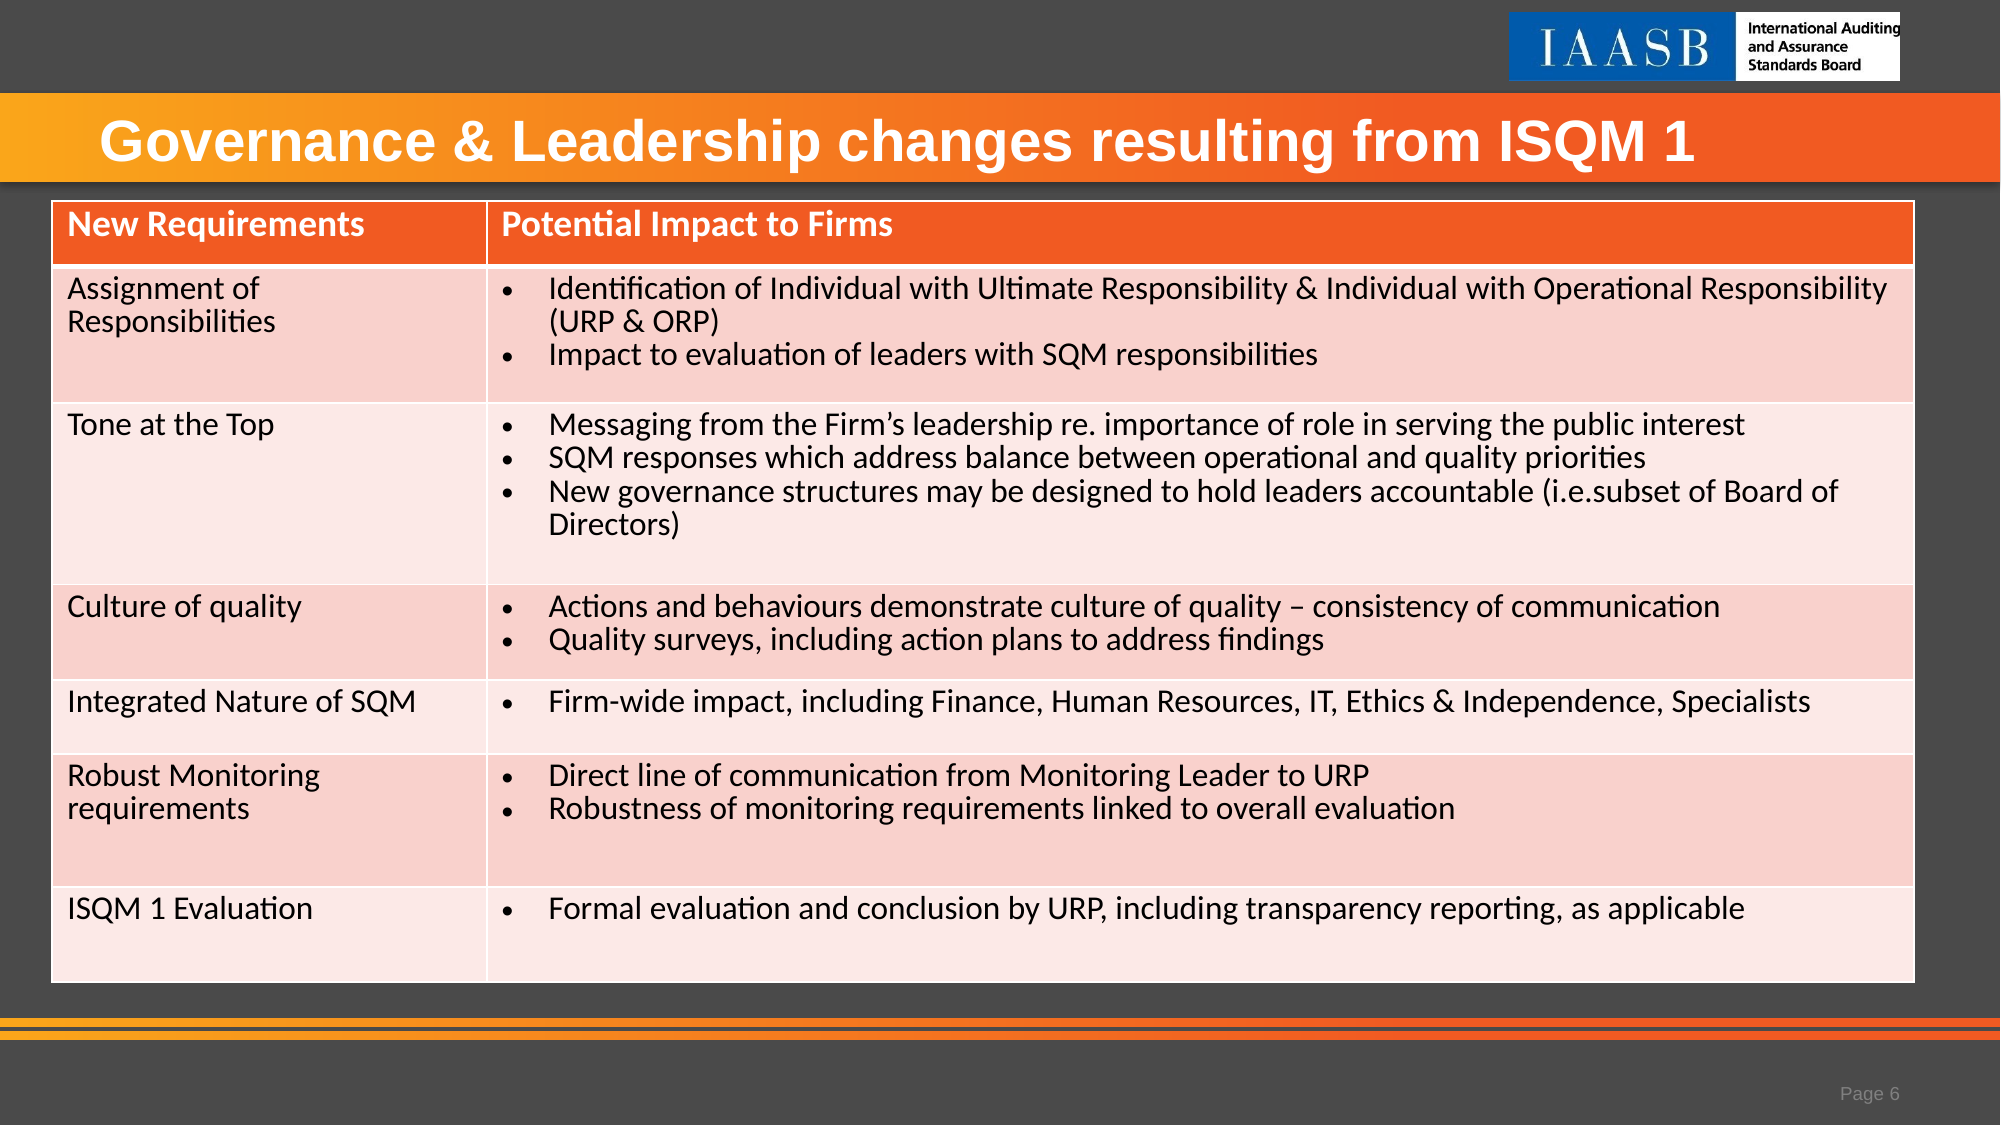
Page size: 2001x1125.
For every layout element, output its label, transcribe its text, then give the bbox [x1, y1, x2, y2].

table_cell Actions and behaviours demonstrate culture of quality – consistency of communication Quality surveys, including action plans to address findings [488, 585, 1913, 679]
table_header Potential Impact to Firms [488, 202, 1913, 264]
table_cell Culture of quality [53, 585, 486, 679]
title Governance & Leadership changes resulting from ISQM 1 [99, 93, 1900, 182]
picture [1509, 12, 1900, 81]
table_cell Firm-wide impact, including Finance, Human Resources, IT, Ethics & Independence, Specialists [488, 681, 1913, 753]
table_header New Requirements [53, 202, 486, 264]
table_cell Direct line of communication from Monitoring Leader to URP Robustness of monitoring requirements linked to overall evaluation [488, 755, 1913, 886]
table_cell Tone at the Top [53, 404, 486, 584]
table_cell Robust Monitoring requirements [53, 755, 486, 886]
slide_number Page 6 [1444, 1065, 1900, 1121]
table_cell Assignment of Responsibilities [53, 269, 486, 402]
table_cell Identification of Individual with Ultimate Responsibility & Individual with Operational Responsibility (URP & ORP) Impact to evaluation of leaders with SQM responsibilities [488, 269, 1913, 402]
table_cell Integrated Nature of SQM [53, 681, 486, 753]
table_cell ISQM 1 Evaluation [53, 888, 486, 981]
table_cell Formal evaluation and conclusion by URP, including transparency reporting, as applicable [488, 888, 1913, 981]
table_cell Messaging from the Firm’s leadership re. importance of role in serving the public interest SQM responses which address balance between operational and quality priorities New governance structures may be designed to hold leaders accountable (i.e.subset of Board of Directors) [488, 404, 1913, 584]
